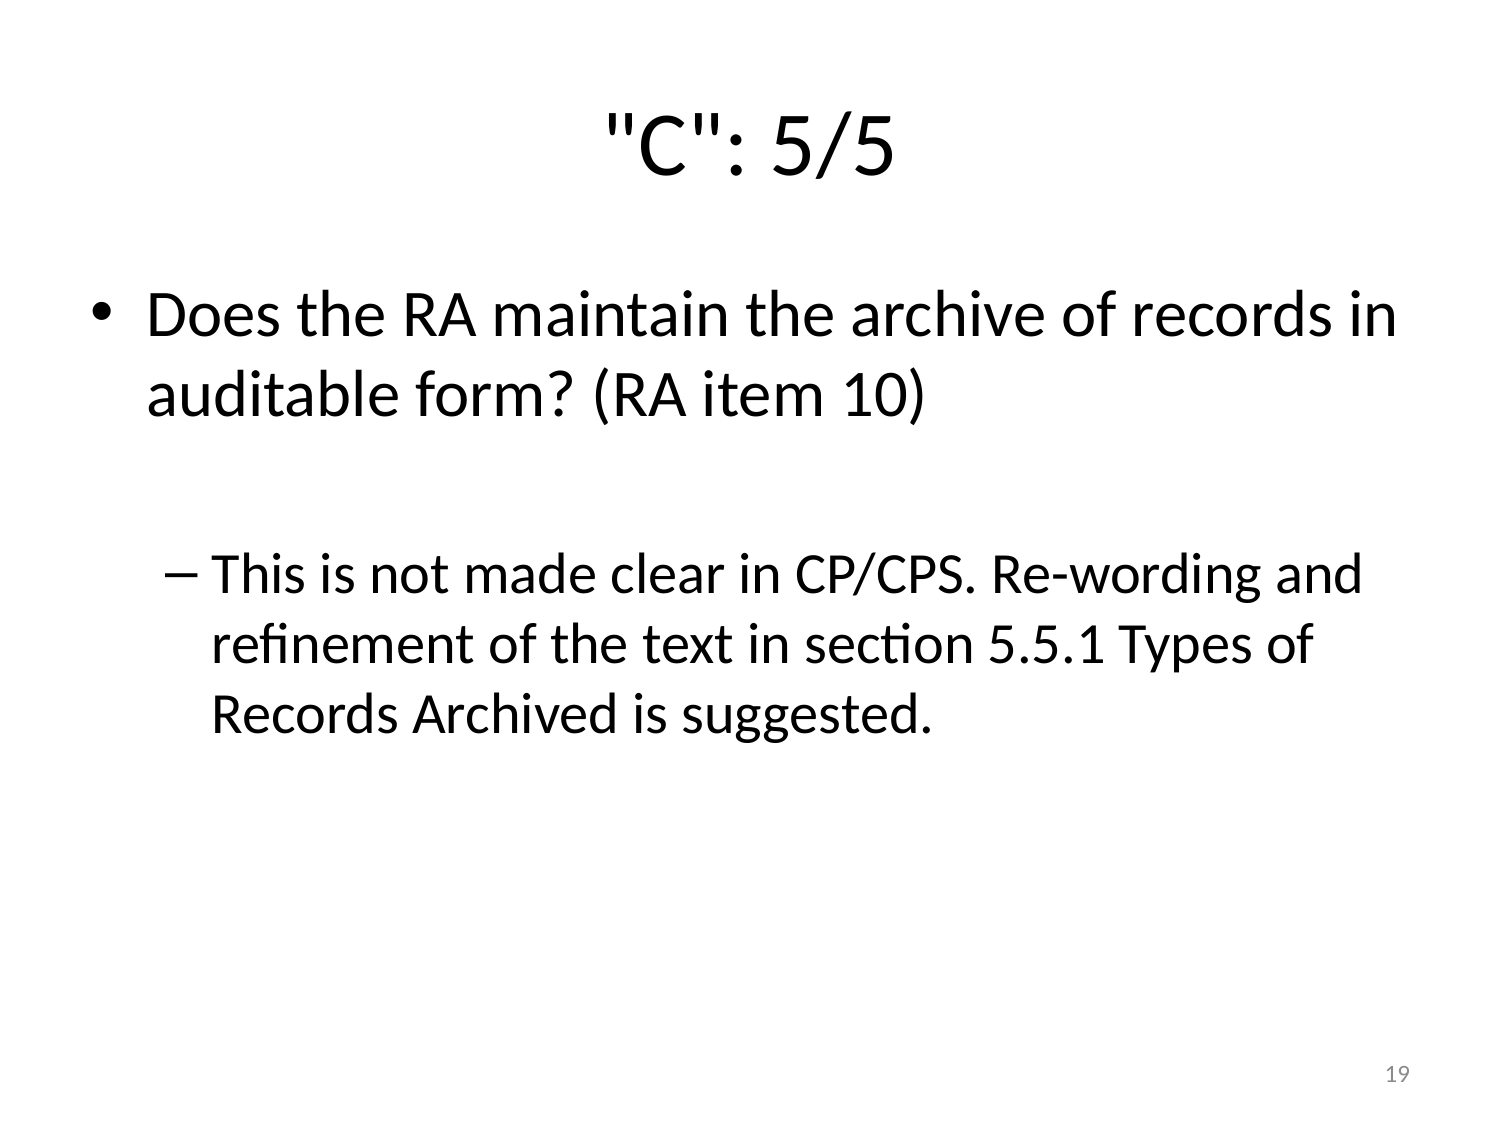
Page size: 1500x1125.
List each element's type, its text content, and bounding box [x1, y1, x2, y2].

list Does the RA maintain the archive of records in auditable form? (RA item 10) This is not made clear in CP/CPS. Re-wording and refinement of the text in section 5.5.1 Types of Records Archived is suggested. [75, 262, 1425, 1005]
slide_number 19 [1074, 1042, 1425, 1103]
title "C": 5/5 [75, 45, 1425, 233]
